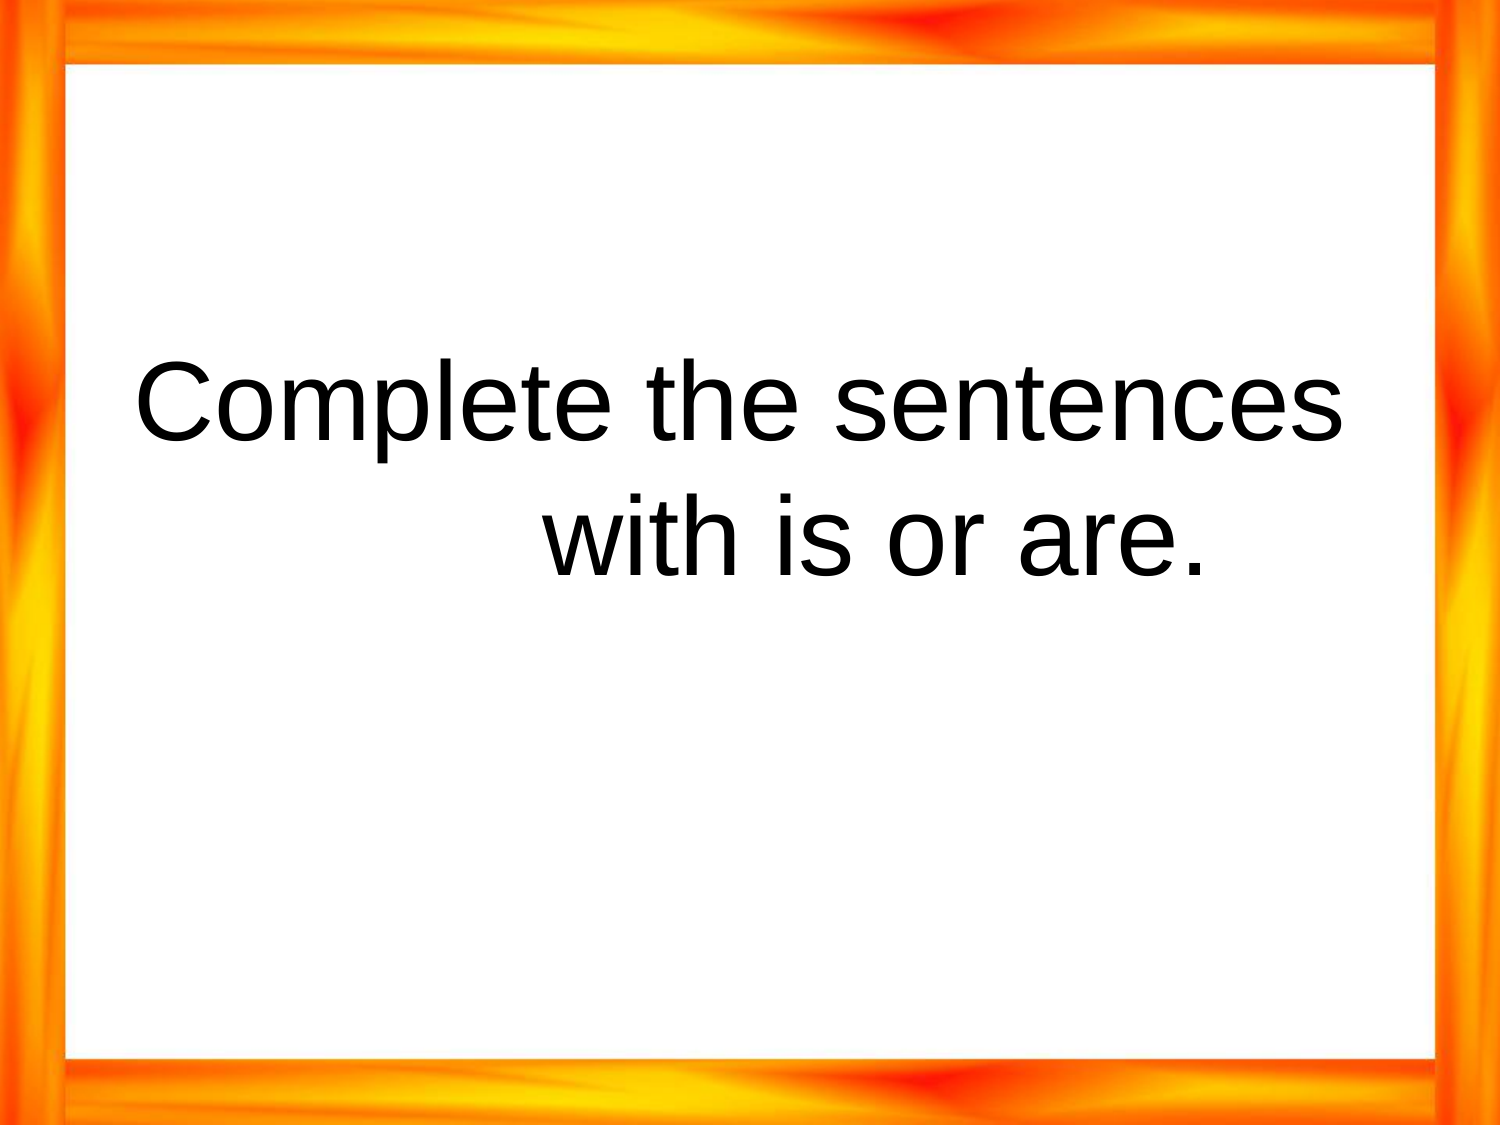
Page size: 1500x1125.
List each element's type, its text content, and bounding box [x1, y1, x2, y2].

list Complete the sentences with is or are. [74, 187, 1407, 1009]
picture [0, 0, 1500, 1125]
title [74, 59, 1419, 316]
